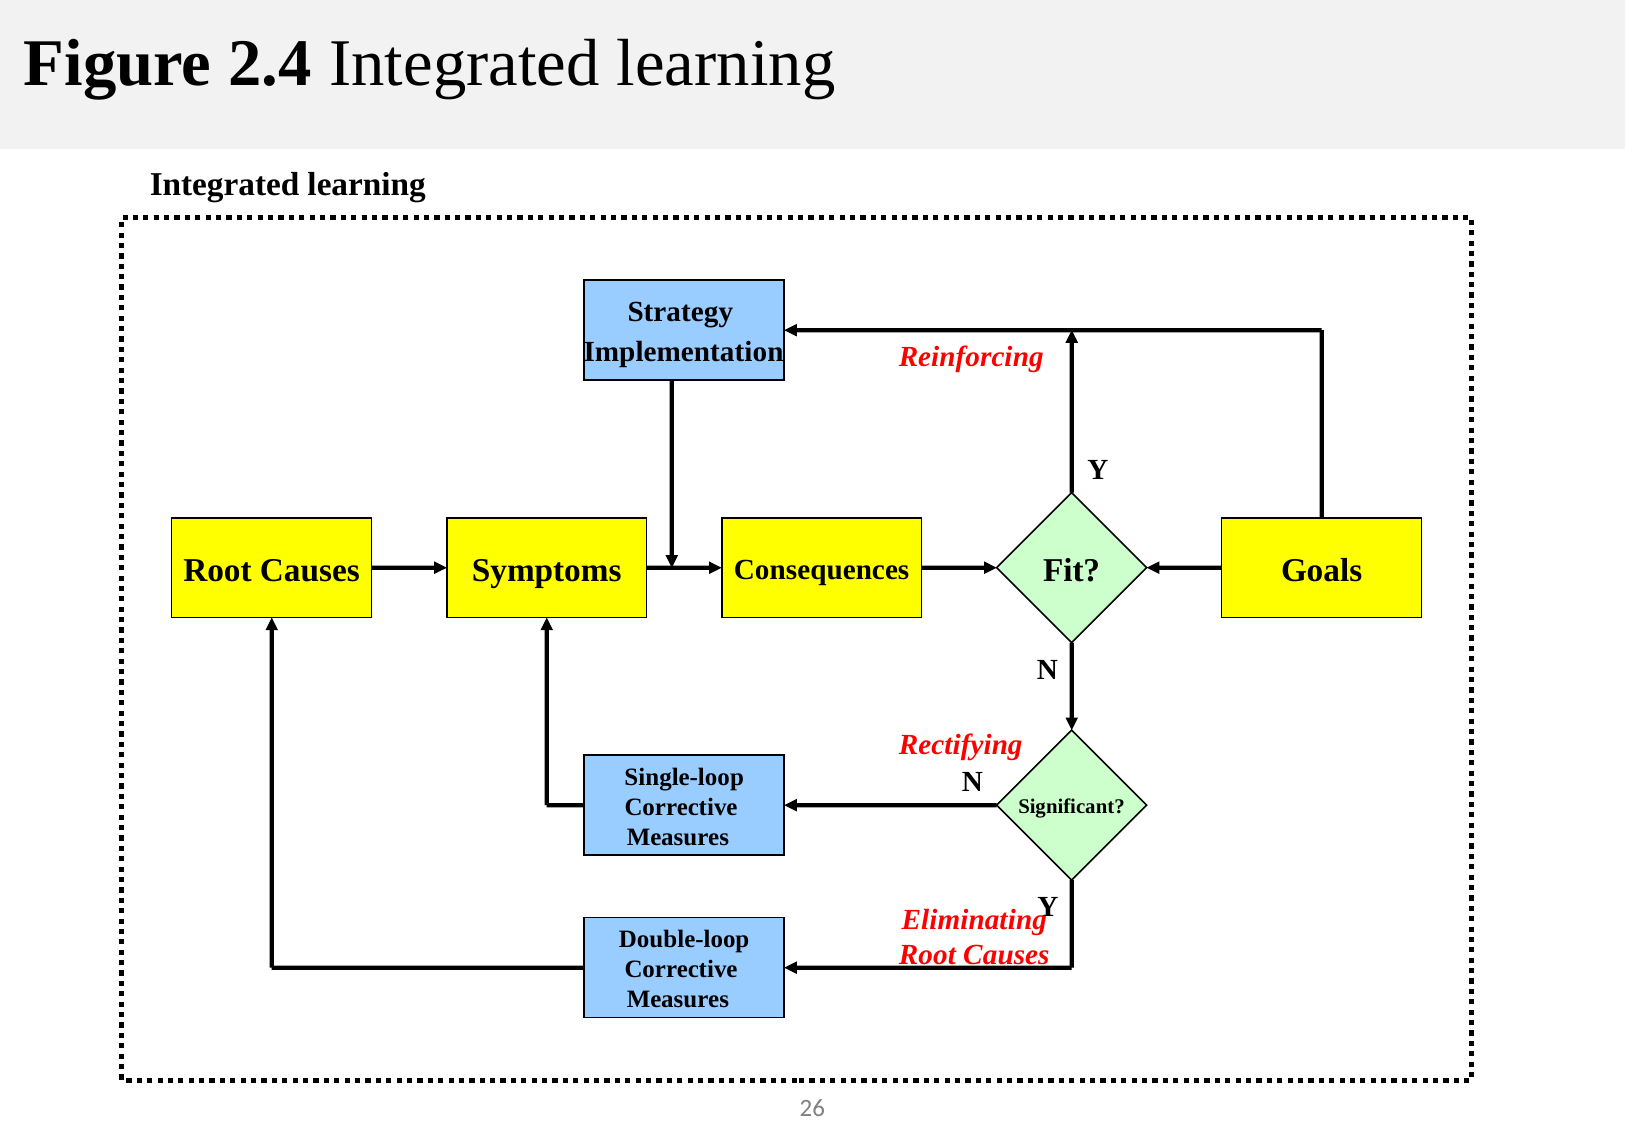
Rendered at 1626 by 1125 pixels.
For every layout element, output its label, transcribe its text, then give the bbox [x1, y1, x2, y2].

text_box [784, 961, 884, 974]
text_box N [947, 768, 1005, 805]
text_box [121, 217, 1472, 1081]
title Figure 2.4 Integrated learning [9, 11, 1472, 105]
text_box Eliminating Root Causes [884, 892, 1072, 978]
text_box Integrated learning [134, 155, 450, 210]
text_box [265, 617, 278, 967]
text_box Rectifying [884, 717, 1053, 768]
text_box Double-loop Corrective Measures [584, 917, 785, 1018]
text_box Y [1022, 880, 1087, 930]
text_box Significant? [996, 730, 1147, 880]
text_box Reinforcing [884, 330, 1067, 380]
